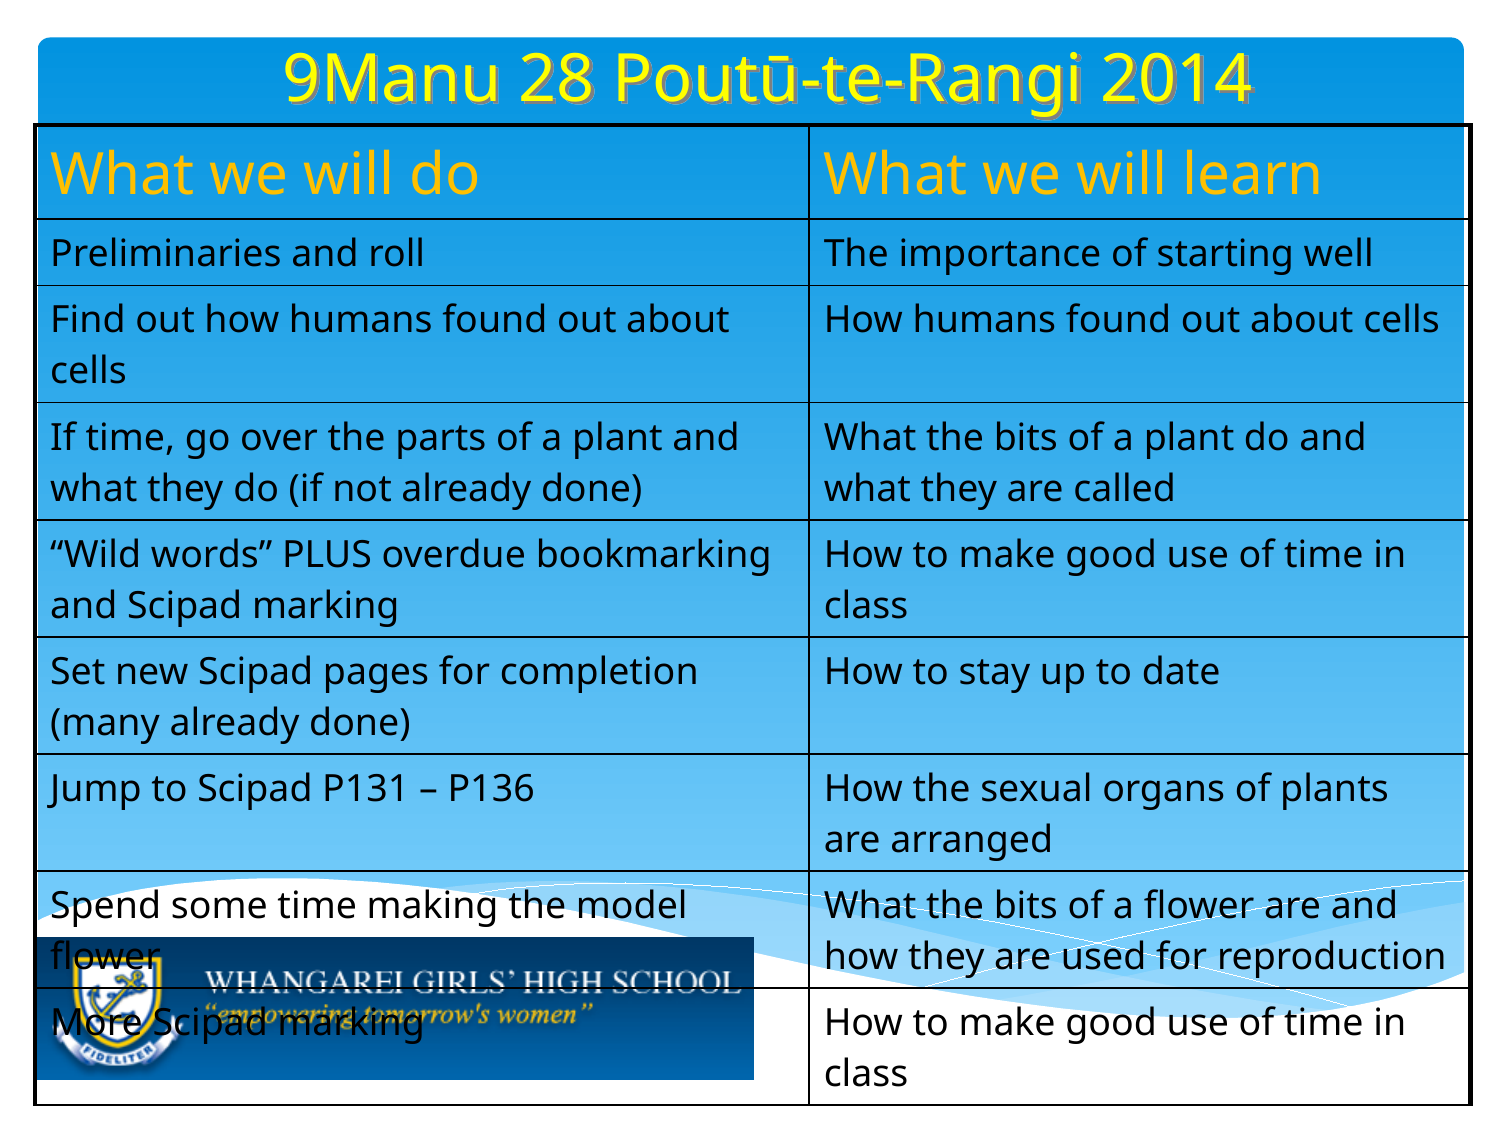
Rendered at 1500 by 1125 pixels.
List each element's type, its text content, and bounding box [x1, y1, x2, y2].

table_cell What the bits of a flower are and how they are used for reproduction [810, 872, 1468, 987]
table_cell What the bits of a plant do and what they are called [810, 403, 1468, 519]
table_cell How to stay up to date [810, 638, 1468, 753]
table_cell Set new Scipad pages for completion (many already done) [37, 638, 808, 753]
table_cell How the sexual organs of plants are arranged [810, 755, 1468, 870]
table_header What we will learn [810, 127, 1468, 218]
picture [37, 937, 754, 1080]
table_cell Preliminaries and roll [37, 220, 808, 285]
table_cell Find out how humans found out about cells [37, 286, 808, 402]
table_cell Jump to Scipad P131 – P136 [37, 755, 808, 870]
table_cell If time, go over the parts of a plant and what they do (if not already done) [37, 403, 808, 519]
text_box 9Manu 28 Poutū-te-Rangi 2014 [162, 24, 1375, 123]
table_cell How to make good use of time in class [810, 989, 1468, 1104]
table_cell “Wild words” PLUS overdue bookmarking and Scipad marking [37, 521, 808, 636]
table_cell More Scipad marking [37, 989, 808, 1104]
table_header What we will do [37, 127, 808, 218]
table_cell Spend some time making the model flower [37, 872, 808, 987]
table_cell How to make good use of time in class [810, 521, 1468, 636]
table_cell The importance of starting well [810, 220, 1468, 285]
table_cell How humans found out about cells [810, 286, 1468, 402]
